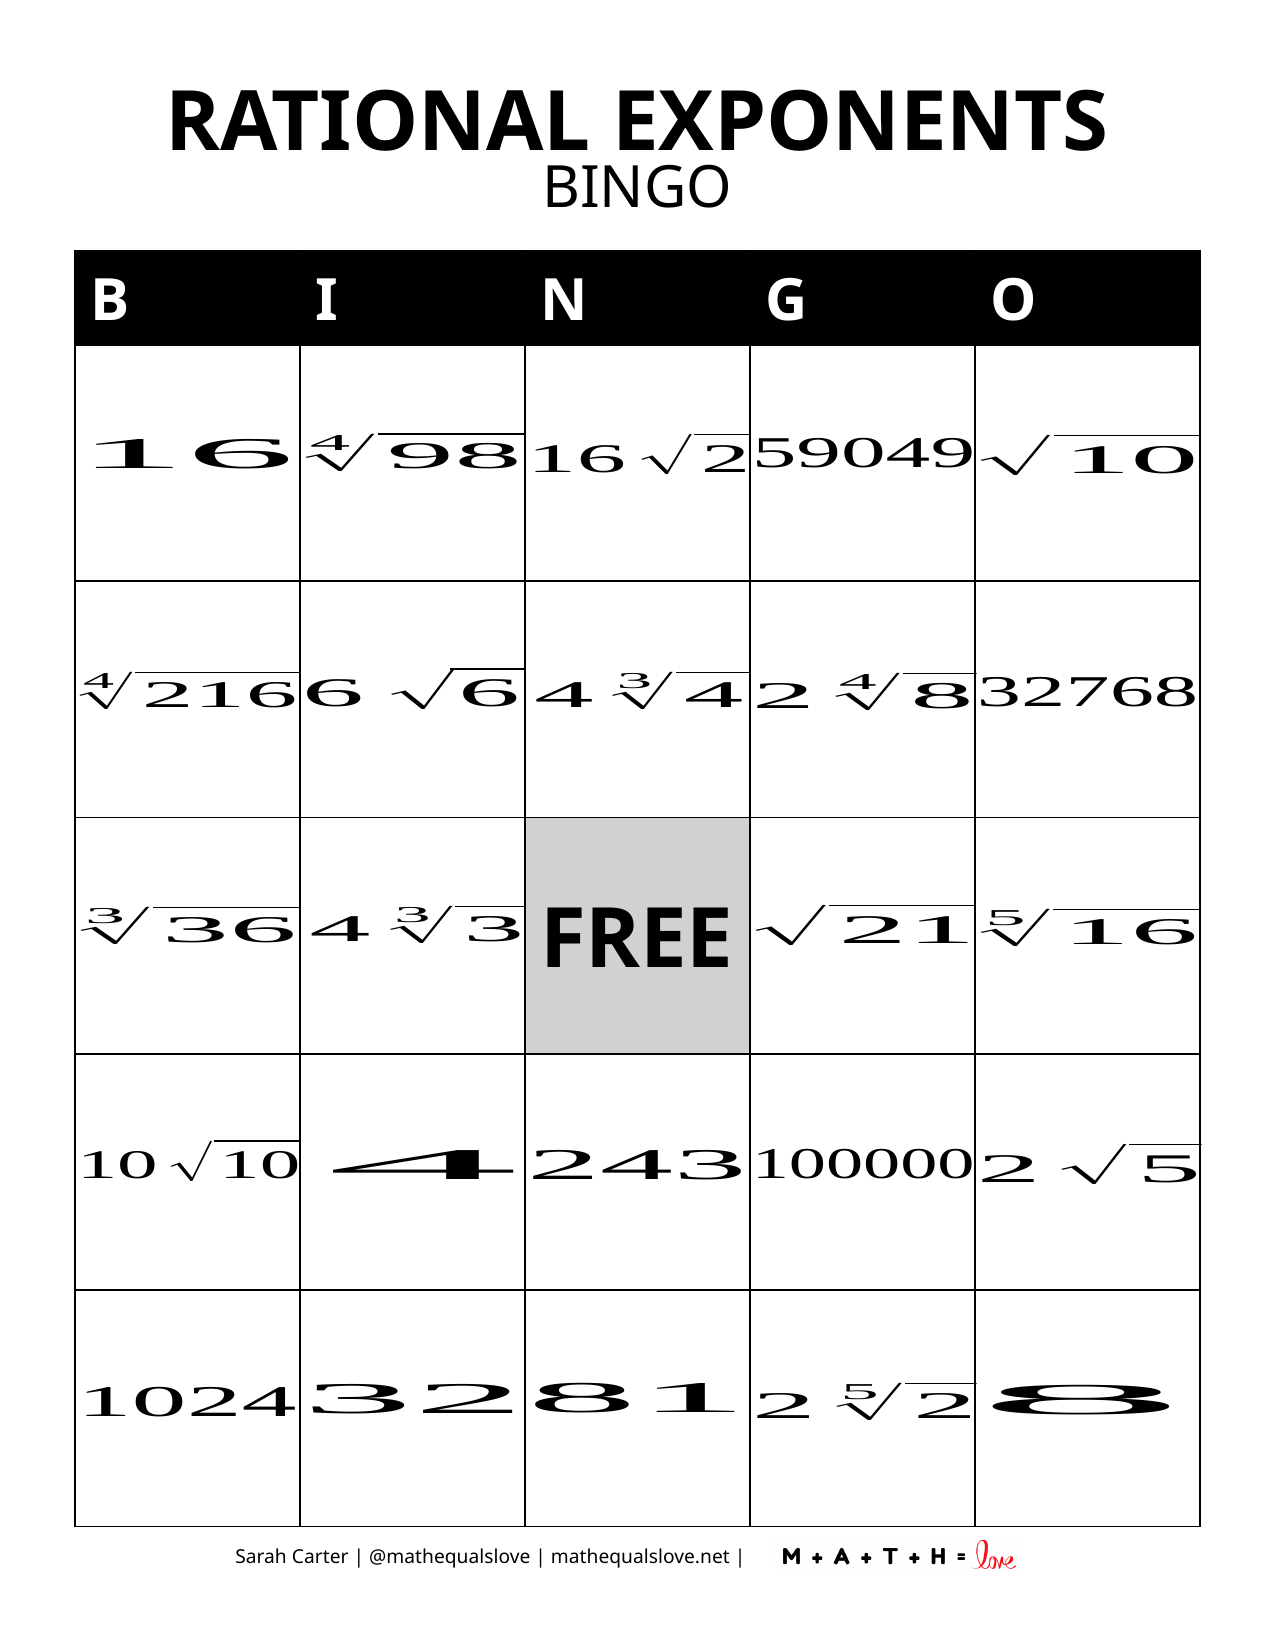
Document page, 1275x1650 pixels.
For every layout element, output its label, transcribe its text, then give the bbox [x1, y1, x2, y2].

table_cell [526, 346, 749, 580]
table_cell [301, 1055, 524, 1289]
table_cell [526, 1291, 749, 1526]
table_cell [976, 1291, 1199, 1526]
table_cell [751, 818, 974, 1053]
table_header B [76, 251, 299, 344]
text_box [220, 1535, 1055, 1576]
table_cell [301, 1291, 524, 1526]
table_cell [76, 1055, 299, 1289]
table_cell [301, 582, 524, 817]
table_cell [526, 582, 749, 817]
table_cell [976, 582, 1199, 817]
table_cell [751, 1055, 974, 1289]
text_box BINGO [74, 175, 1200, 226]
table_cell [751, 1291, 974, 1526]
text_box RATIONAL EXPONENTS [74, 59, 1200, 175]
table_cell [751, 582, 974, 817]
table_header N [526, 251, 749, 344]
table_cell [301, 818, 524, 1053]
table_header I [301, 251, 524, 344]
table_cell FREE [526, 818, 749, 1053]
table_cell [976, 818, 1199, 1053]
table_cell [76, 582, 299, 817]
table_cell [76, 346, 299, 580]
table_cell [76, 818, 299, 1053]
table_cell [751, 346, 974, 580]
table_header O [976, 251, 1199, 344]
table_cell [526, 1055, 749, 1289]
table_cell [301, 346, 524, 580]
table_cell [976, 346, 1199, 580]
table_cell [976, 1055, 1199, 1289]
table_header G [751, 251, 974, 344]
table_cell [76, 1291, 299, 1526]
